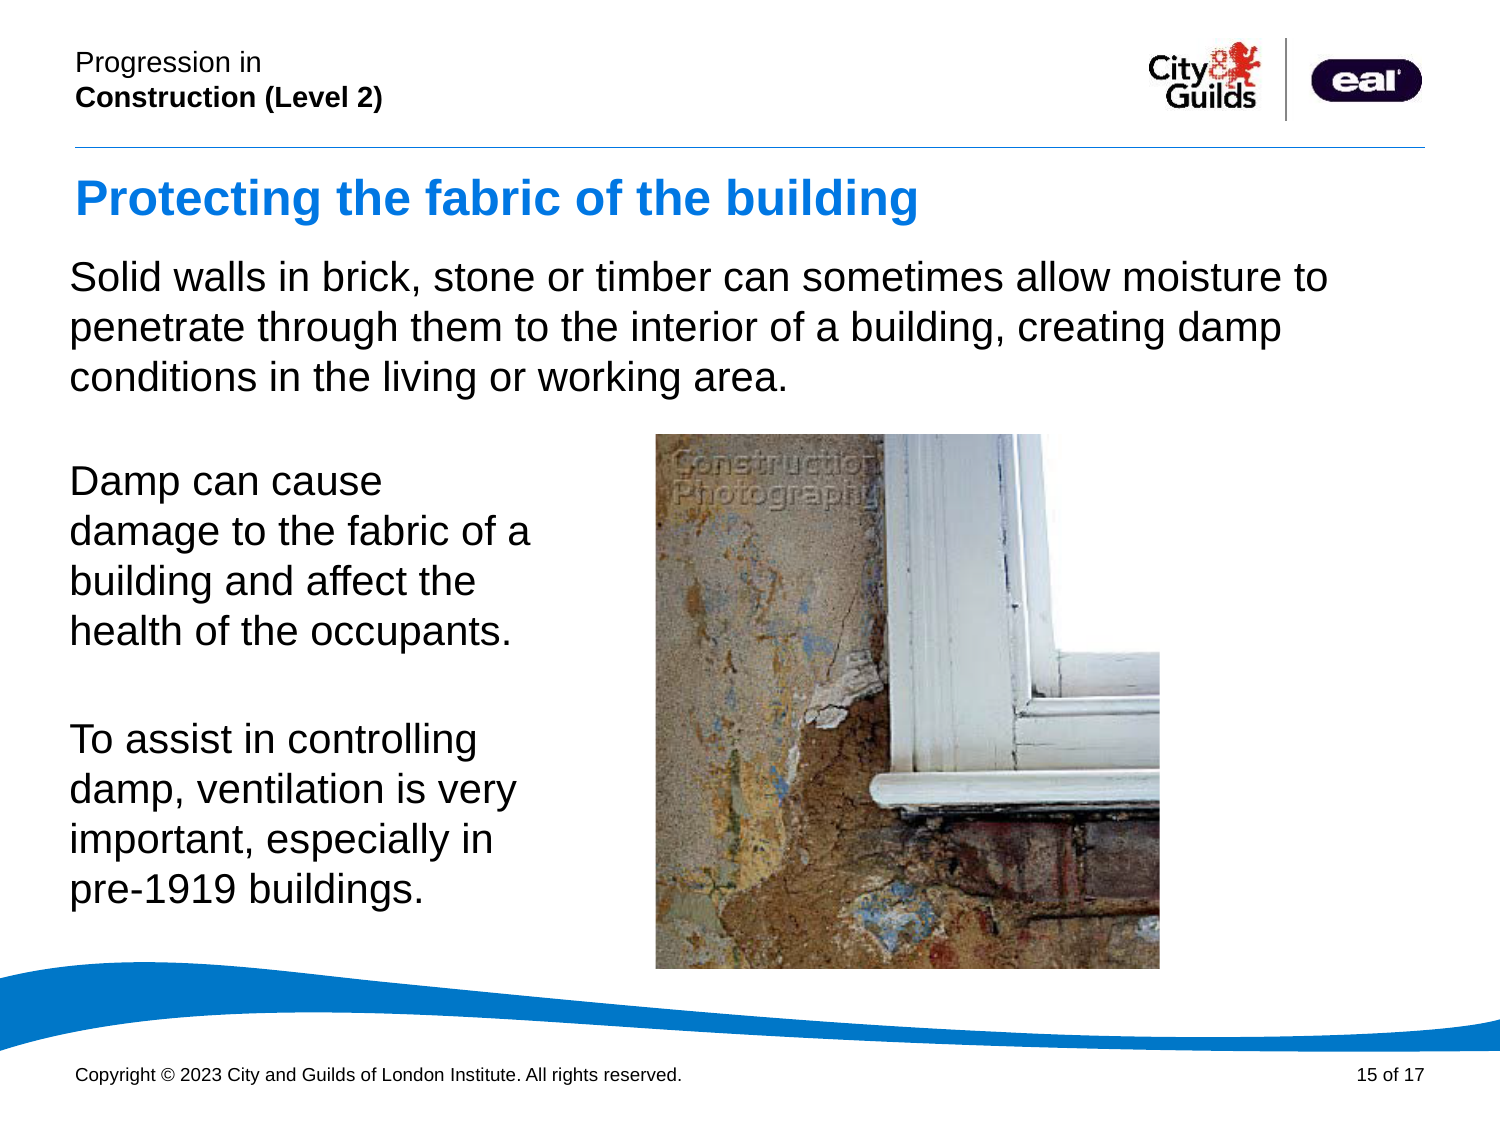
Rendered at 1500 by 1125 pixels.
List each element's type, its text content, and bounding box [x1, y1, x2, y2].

text_box To assist in controlling damp, ventilation is very important, especially in pre-1919 buildings. [54, 704, 559, 920]
picture [655, 434, 1160, 969]
text_box Damp can cause damage to the fabric of a building and affect the health of the occupants. [54, 446, 559, 662]
title Protecting the fabric of the building [74, 165, 1426, 229]
text_box Solid walls in brick, stone or timber can sometimes allow moisture to penetrate through them to the interior of a building, creating damp conditions in the living or working area. [54, 242, 1423, 408]
picture [1149, 38, 1422, 121]
